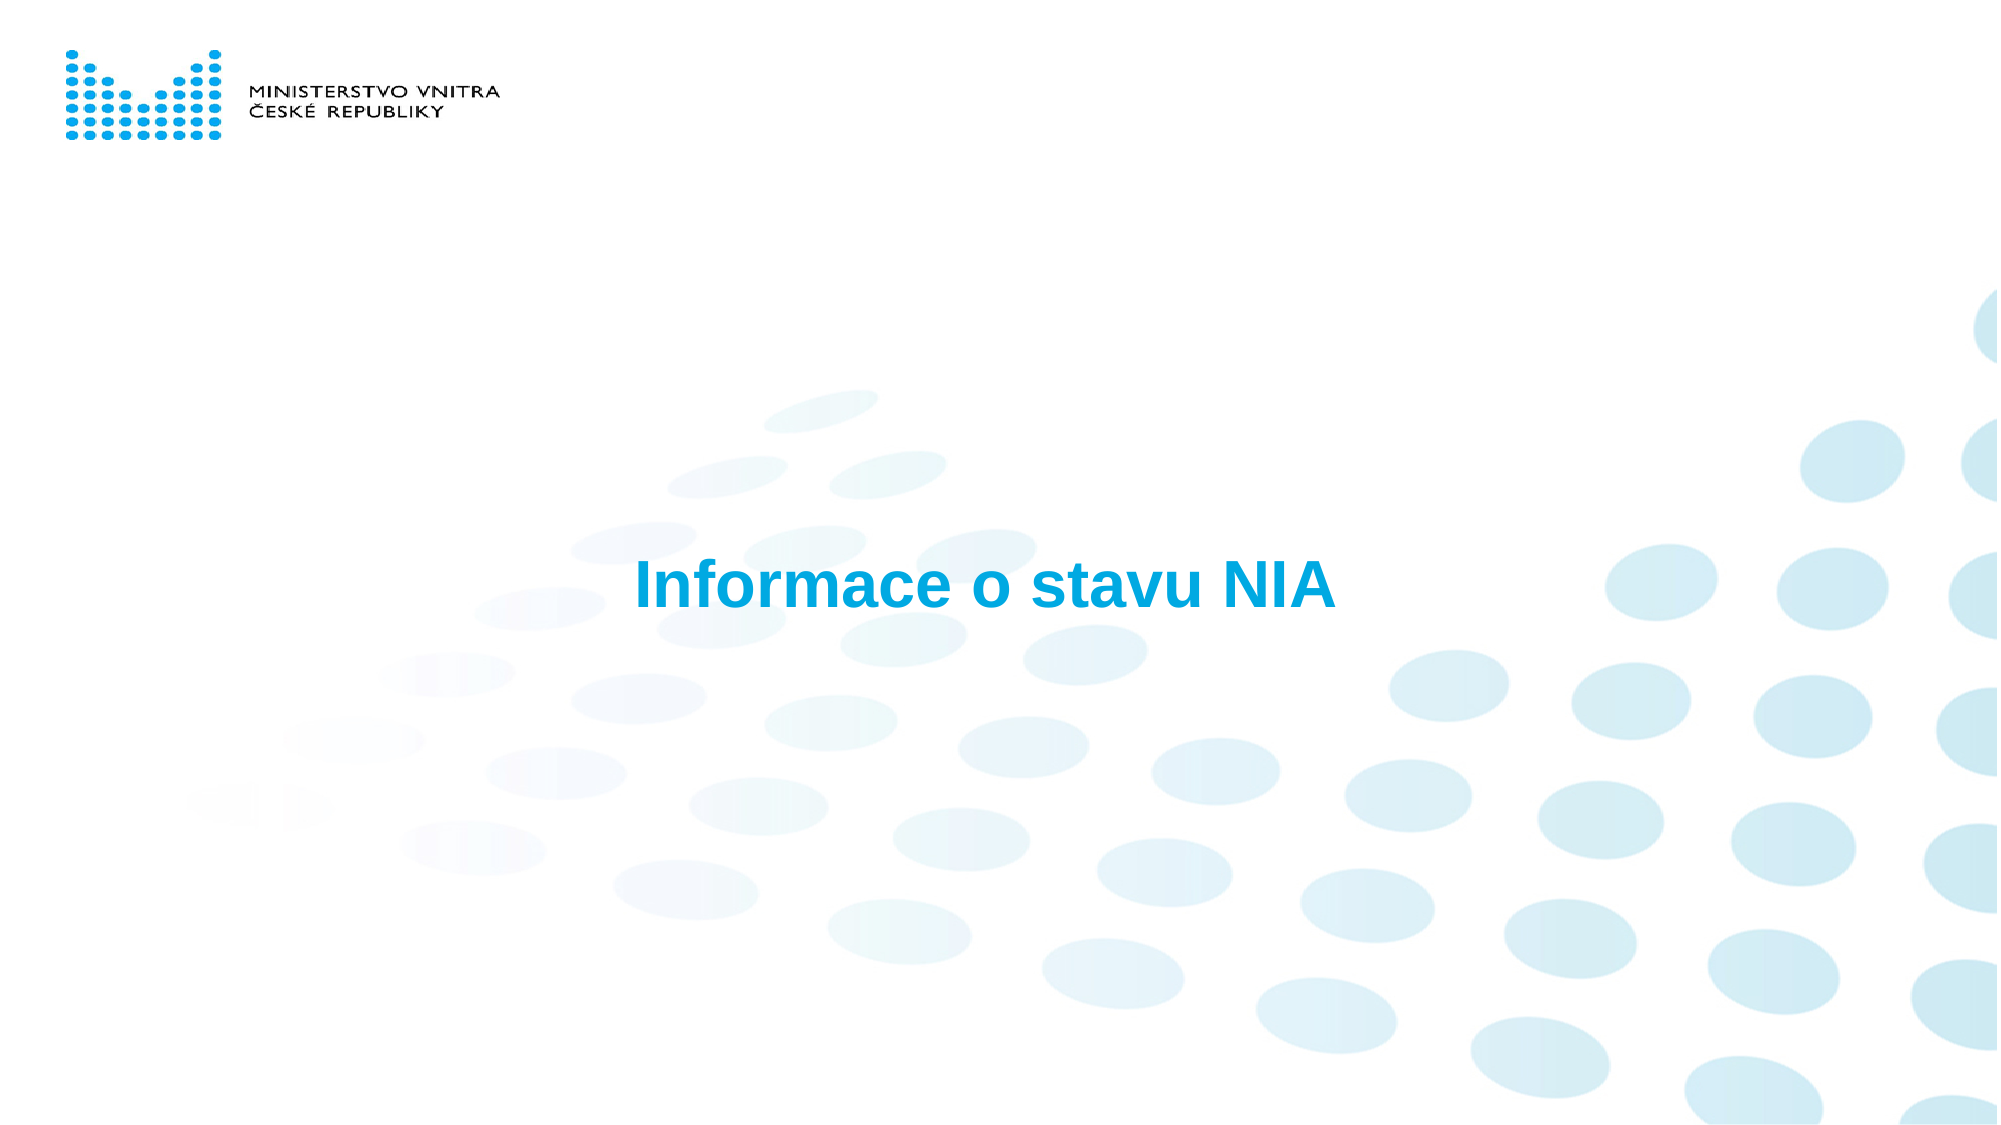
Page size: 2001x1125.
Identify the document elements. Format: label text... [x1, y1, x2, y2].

picture [0, 0, 2000, 1125]
title Informace o stavu NIA [91, 418, 1882, 744]
